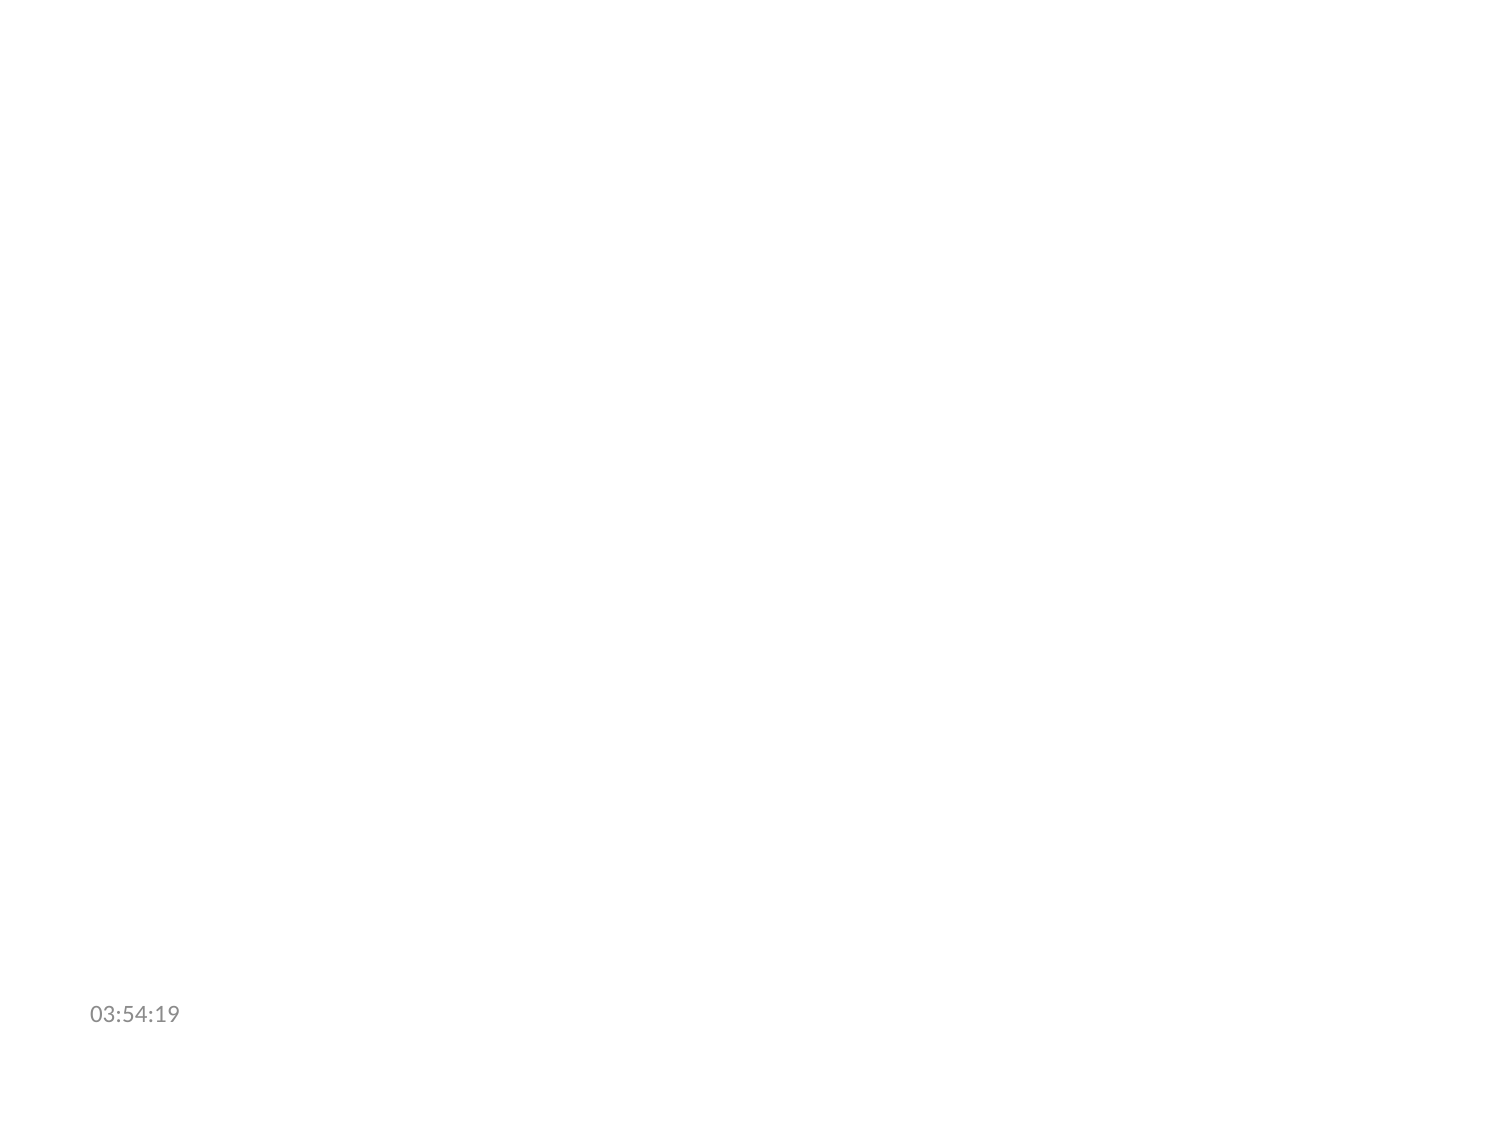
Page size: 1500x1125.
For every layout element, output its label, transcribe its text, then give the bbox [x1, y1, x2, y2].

text_box 15:35:09 [75, 982, 425, 1043]
